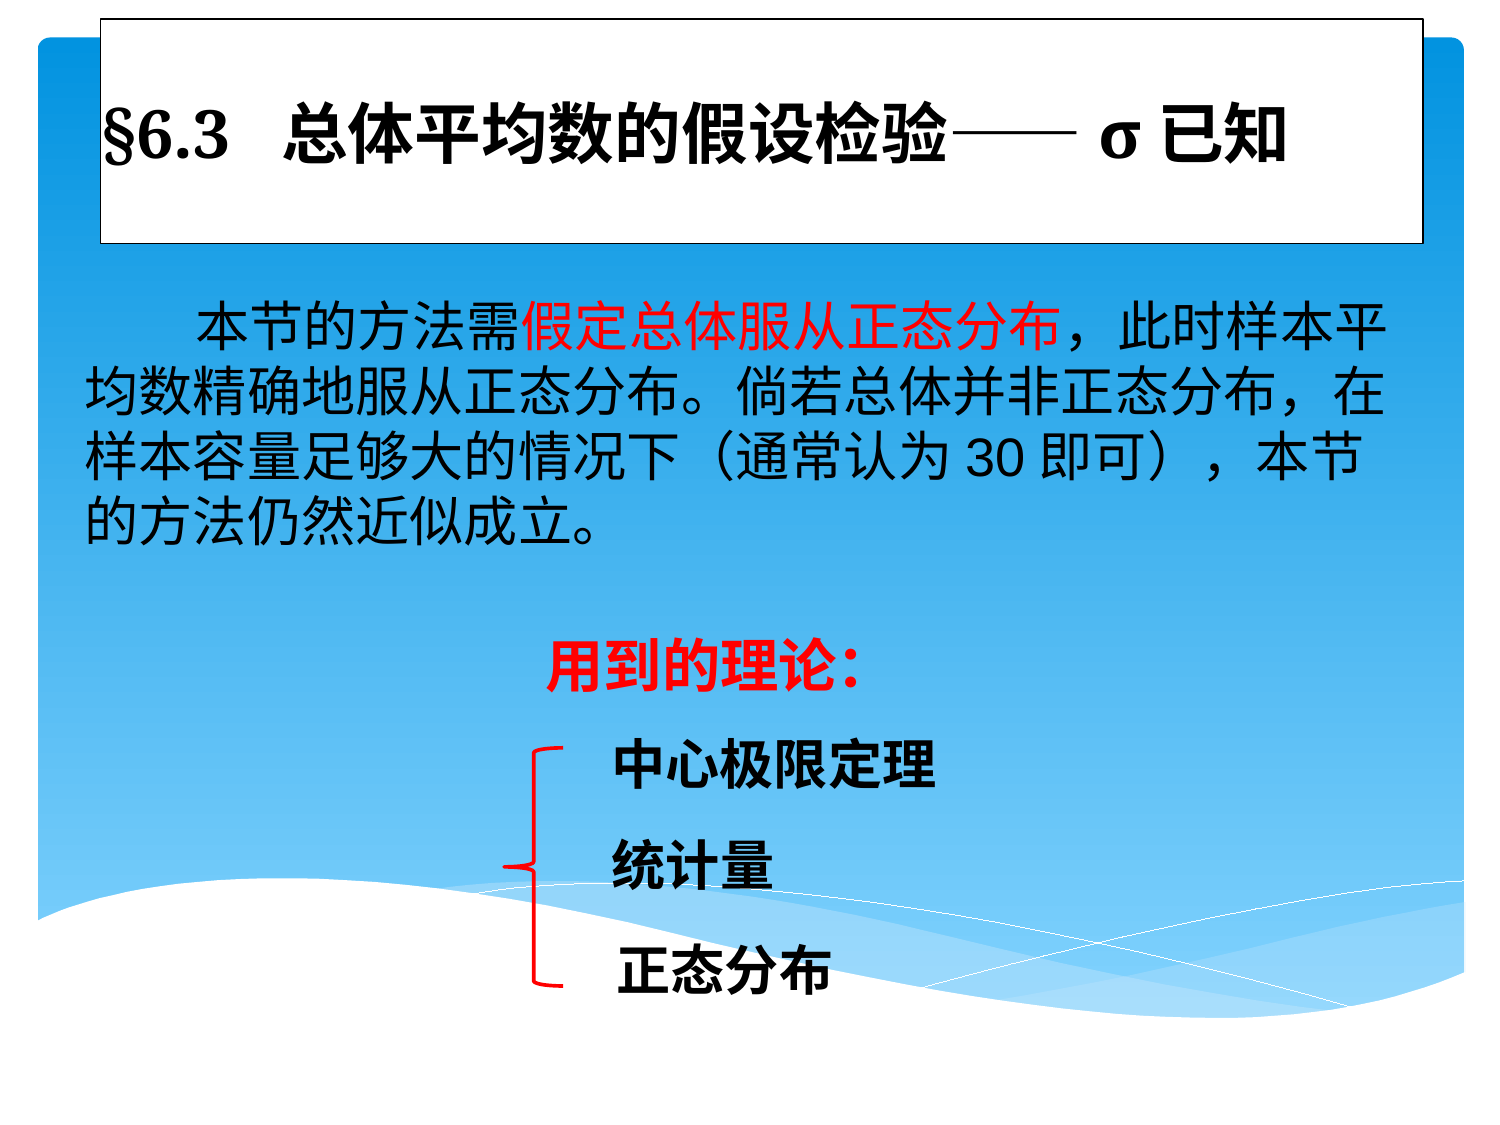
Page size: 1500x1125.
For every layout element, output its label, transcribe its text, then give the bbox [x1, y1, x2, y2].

text_box 正态分布 [601, 928, 1087, 1009]
text_box 统计量 [596, 824, 1082, 905]
text_box 本节的方法需假定总体服从正态分布，此时样本平均数精确地服从正态分布。倘若总体并非正态分布，在样本容量足够大的情况下（通常认为30即可），本节的方法仍然近似成立。 [69, 284, 1424, 622]
text_box 用到的理论： [431, 621, 1010, 707]
title §6.3 总体平均数的假设检验——σ已知 [100, 19, 1424, 244]
text_box 中心极限定理 [596, 722, 1081, 803]
text_box [503, 747, 564, 987]
